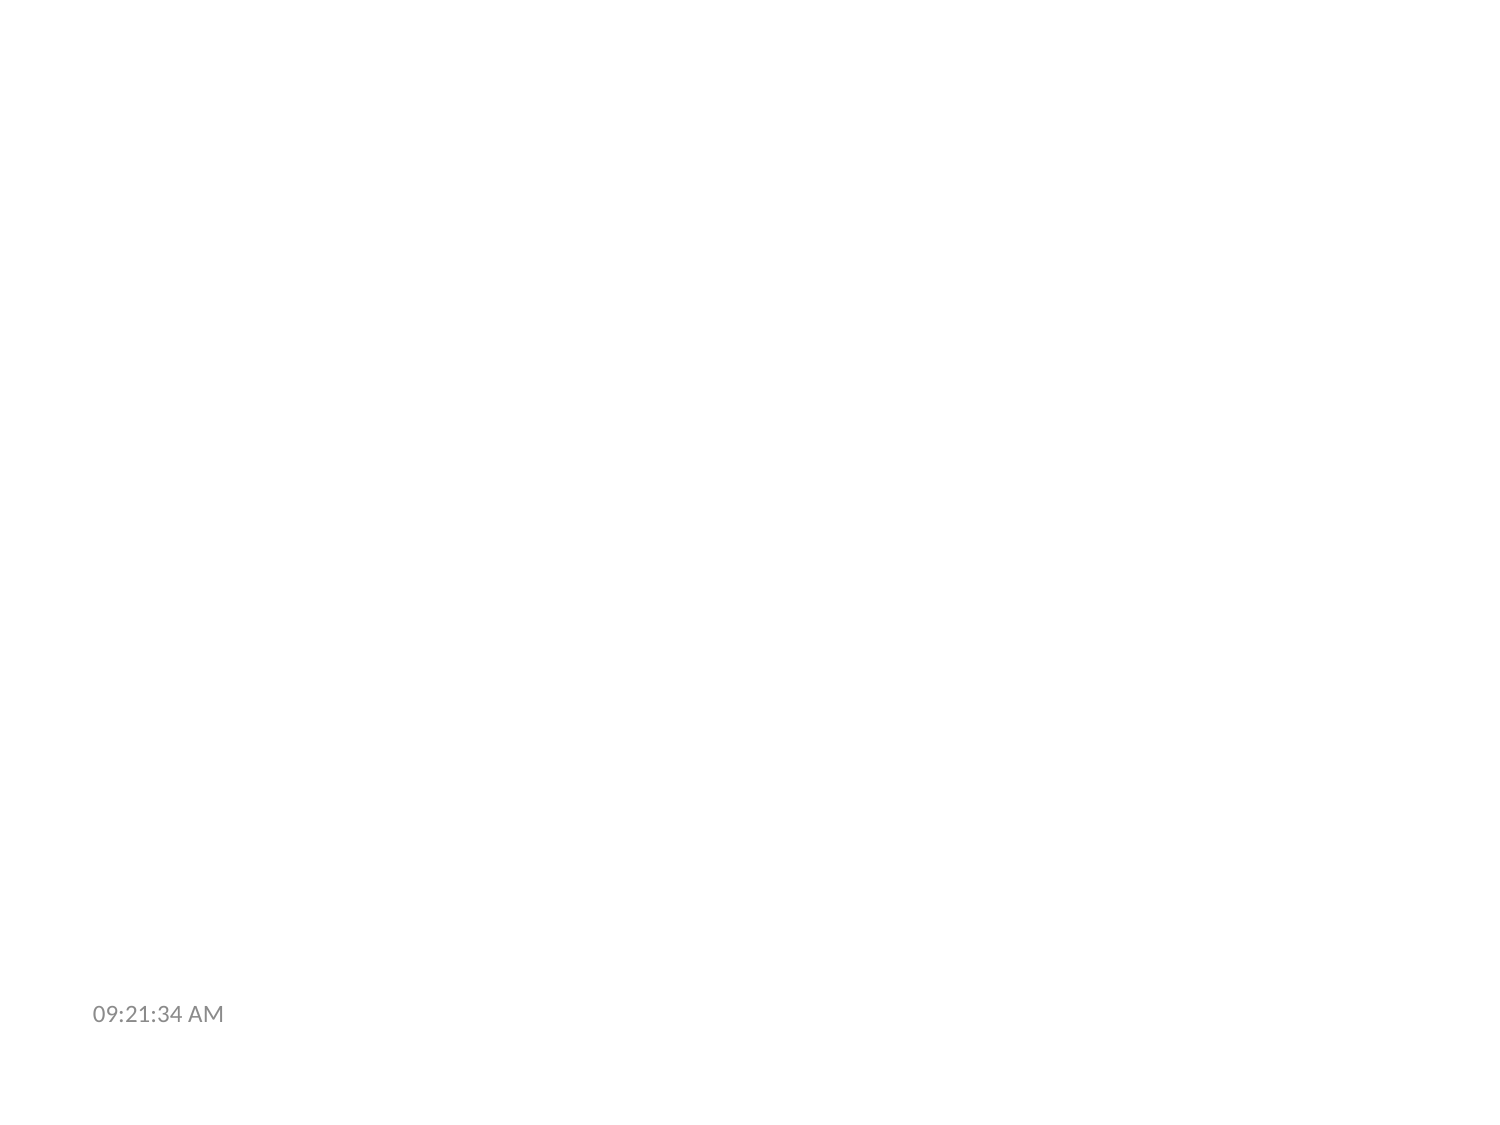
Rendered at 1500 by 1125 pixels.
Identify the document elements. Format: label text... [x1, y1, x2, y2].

text_box 3:35:09 PM [77, 982, 428, 1043]
